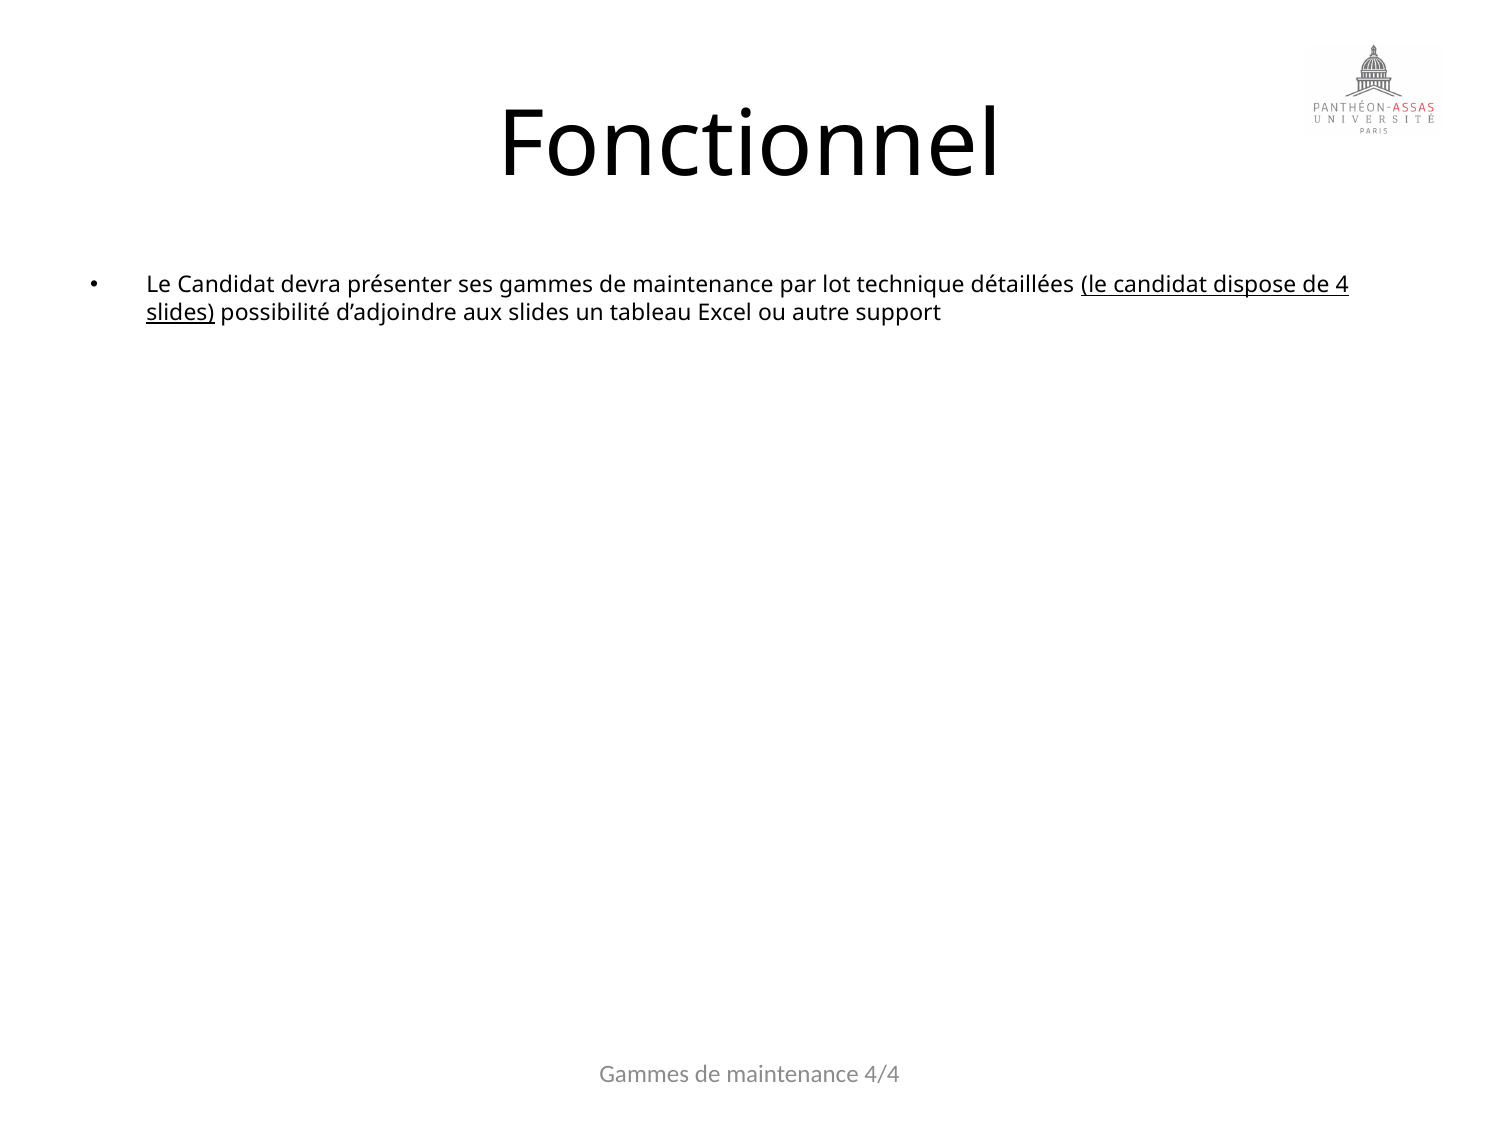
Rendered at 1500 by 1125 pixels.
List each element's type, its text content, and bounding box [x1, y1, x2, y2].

picture [1304, 44, 1443, 134]
footer Gammes de maintenance 4/4 [512, 1042, 988, 1103]
list Le Candidat devra présenter ses gammes de maintenance par lot technique détaillées (le candidat dispose de 4 slides) possibilité d’adjoindre aux slides un tableau Excel ou autre support [75, 262, 1425, 1005]
title Fonctionnel [75, 45, 1425, 233]
